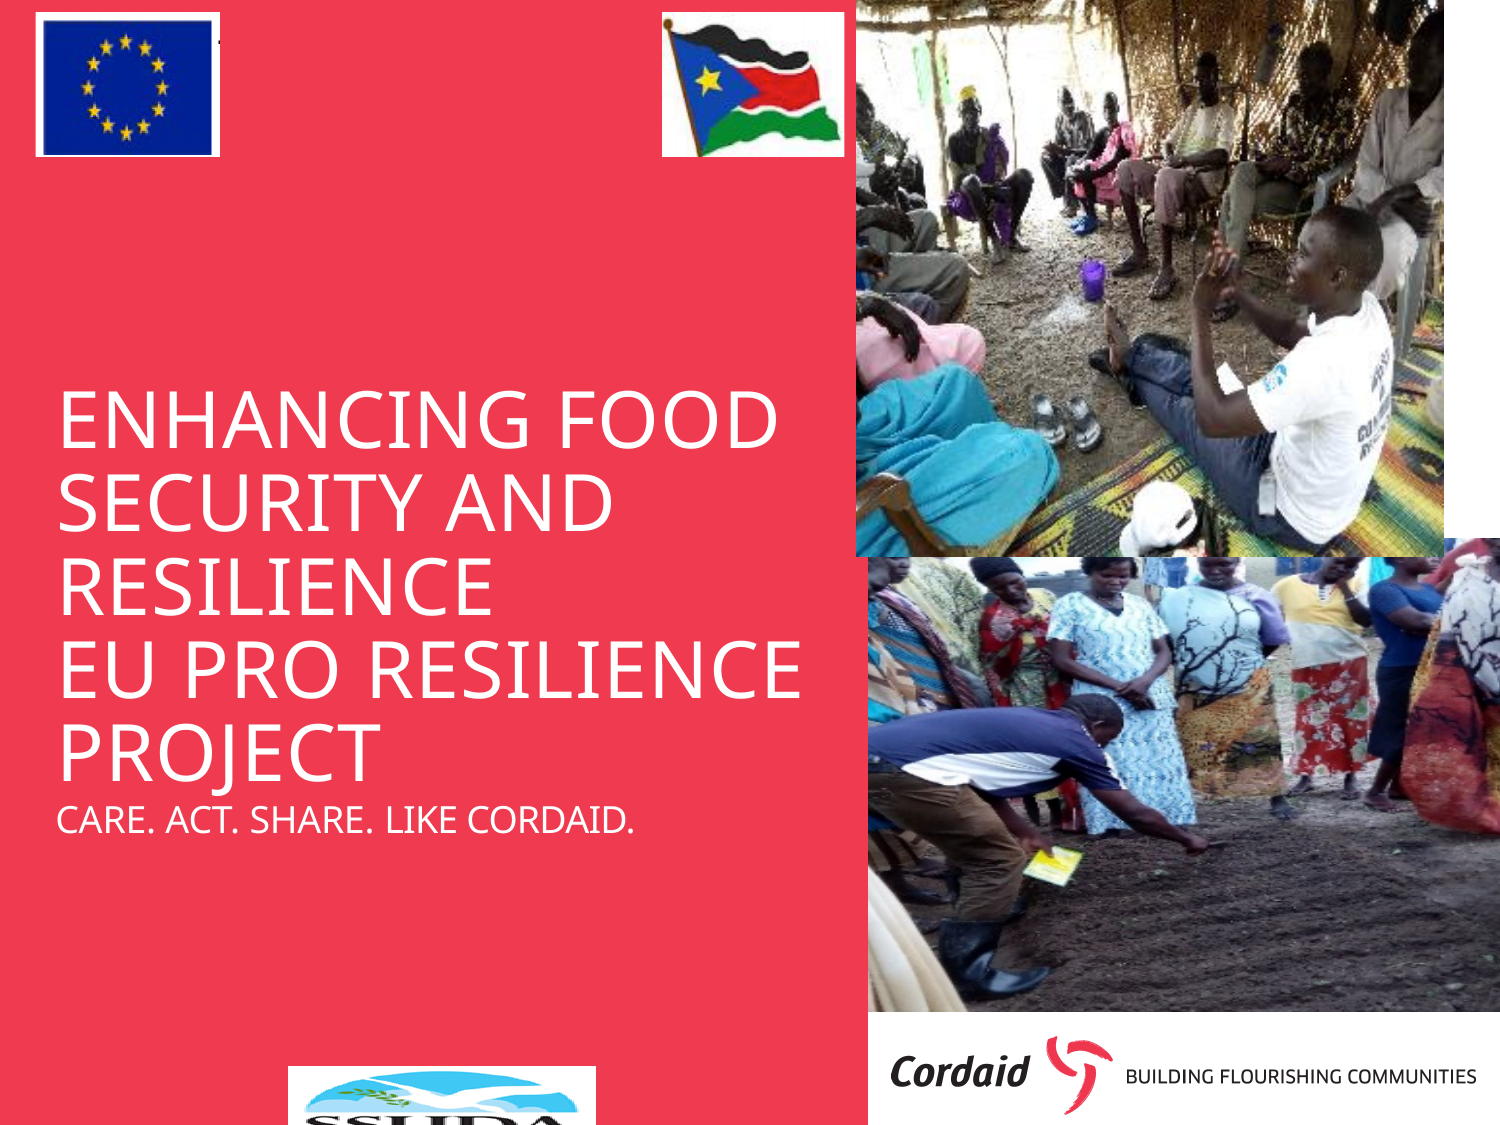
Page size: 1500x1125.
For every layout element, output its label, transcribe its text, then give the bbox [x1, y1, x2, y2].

picture [287, 1066, 596, 1125]
picture [855, 0, 1500, 1012]
picture [891, 1036, 1476, 1115]
title Enhancing food security and Resilience EU Pro Resilience project [41, 373, 862, 681]
picture [35, 12, 845, 157]
